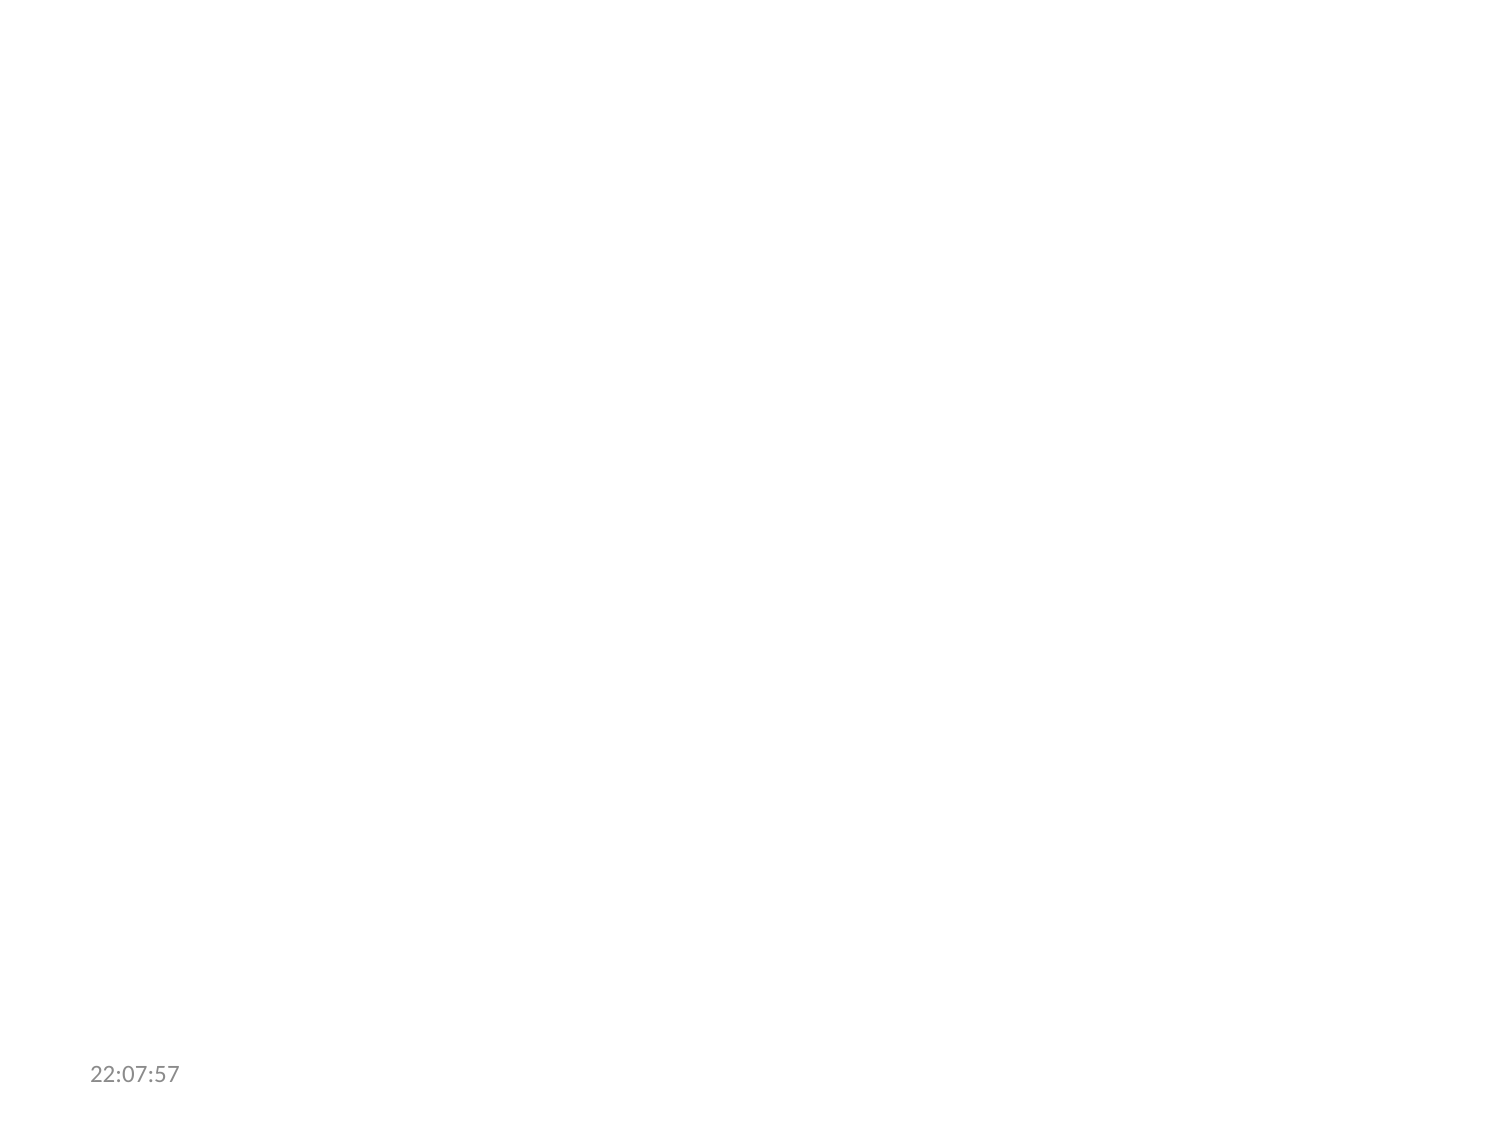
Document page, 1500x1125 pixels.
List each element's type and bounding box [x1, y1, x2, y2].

slide_number [75, 1042, 425, 1103]
